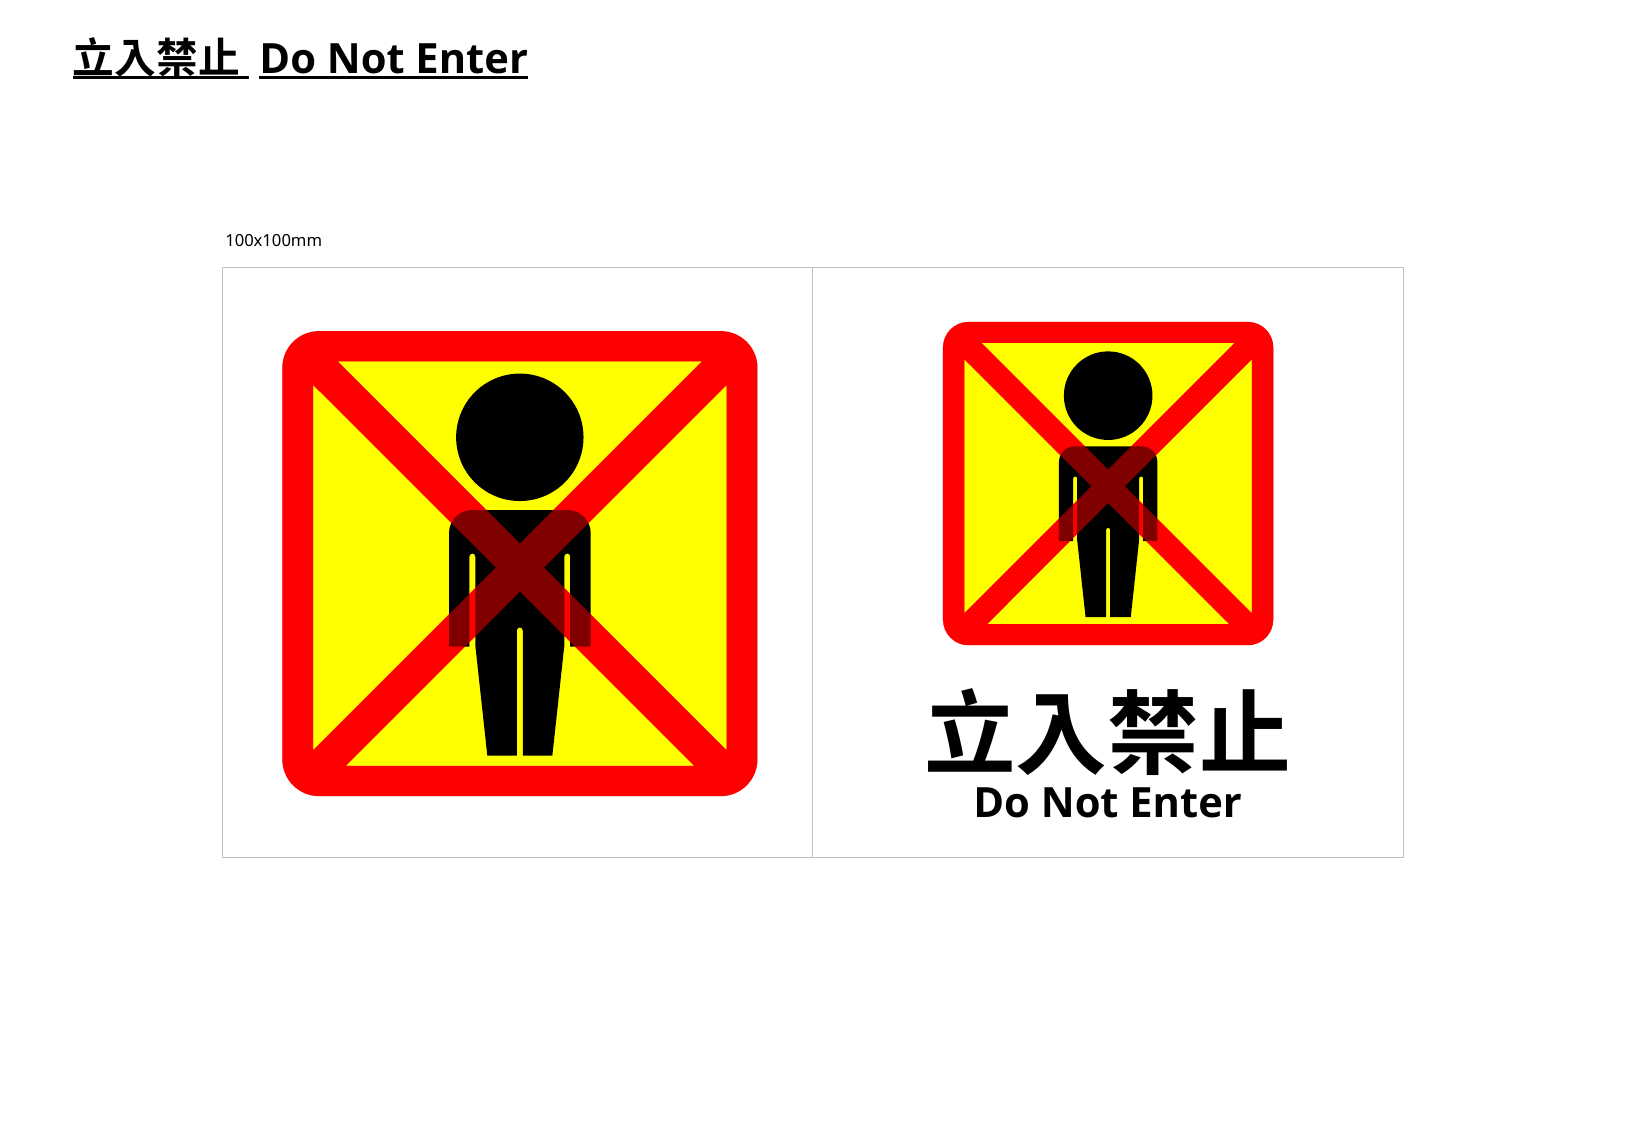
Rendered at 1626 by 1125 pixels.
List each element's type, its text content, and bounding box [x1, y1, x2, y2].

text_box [943, 321, 1274, 646]
text_box Do Not Enter [958, 794, 1257, 834]
text_box 立入禁止 [909, 668, 1307, 794]
text_box 立入禁止 Do Not Enter [58, 24, 544, 89]
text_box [282, 331, 758, 797]
text_box 100x100mm [225, 229, 323, 250]
text_box [221, 266, 811, 859]
text_box [811, 266, 1404, 859]
